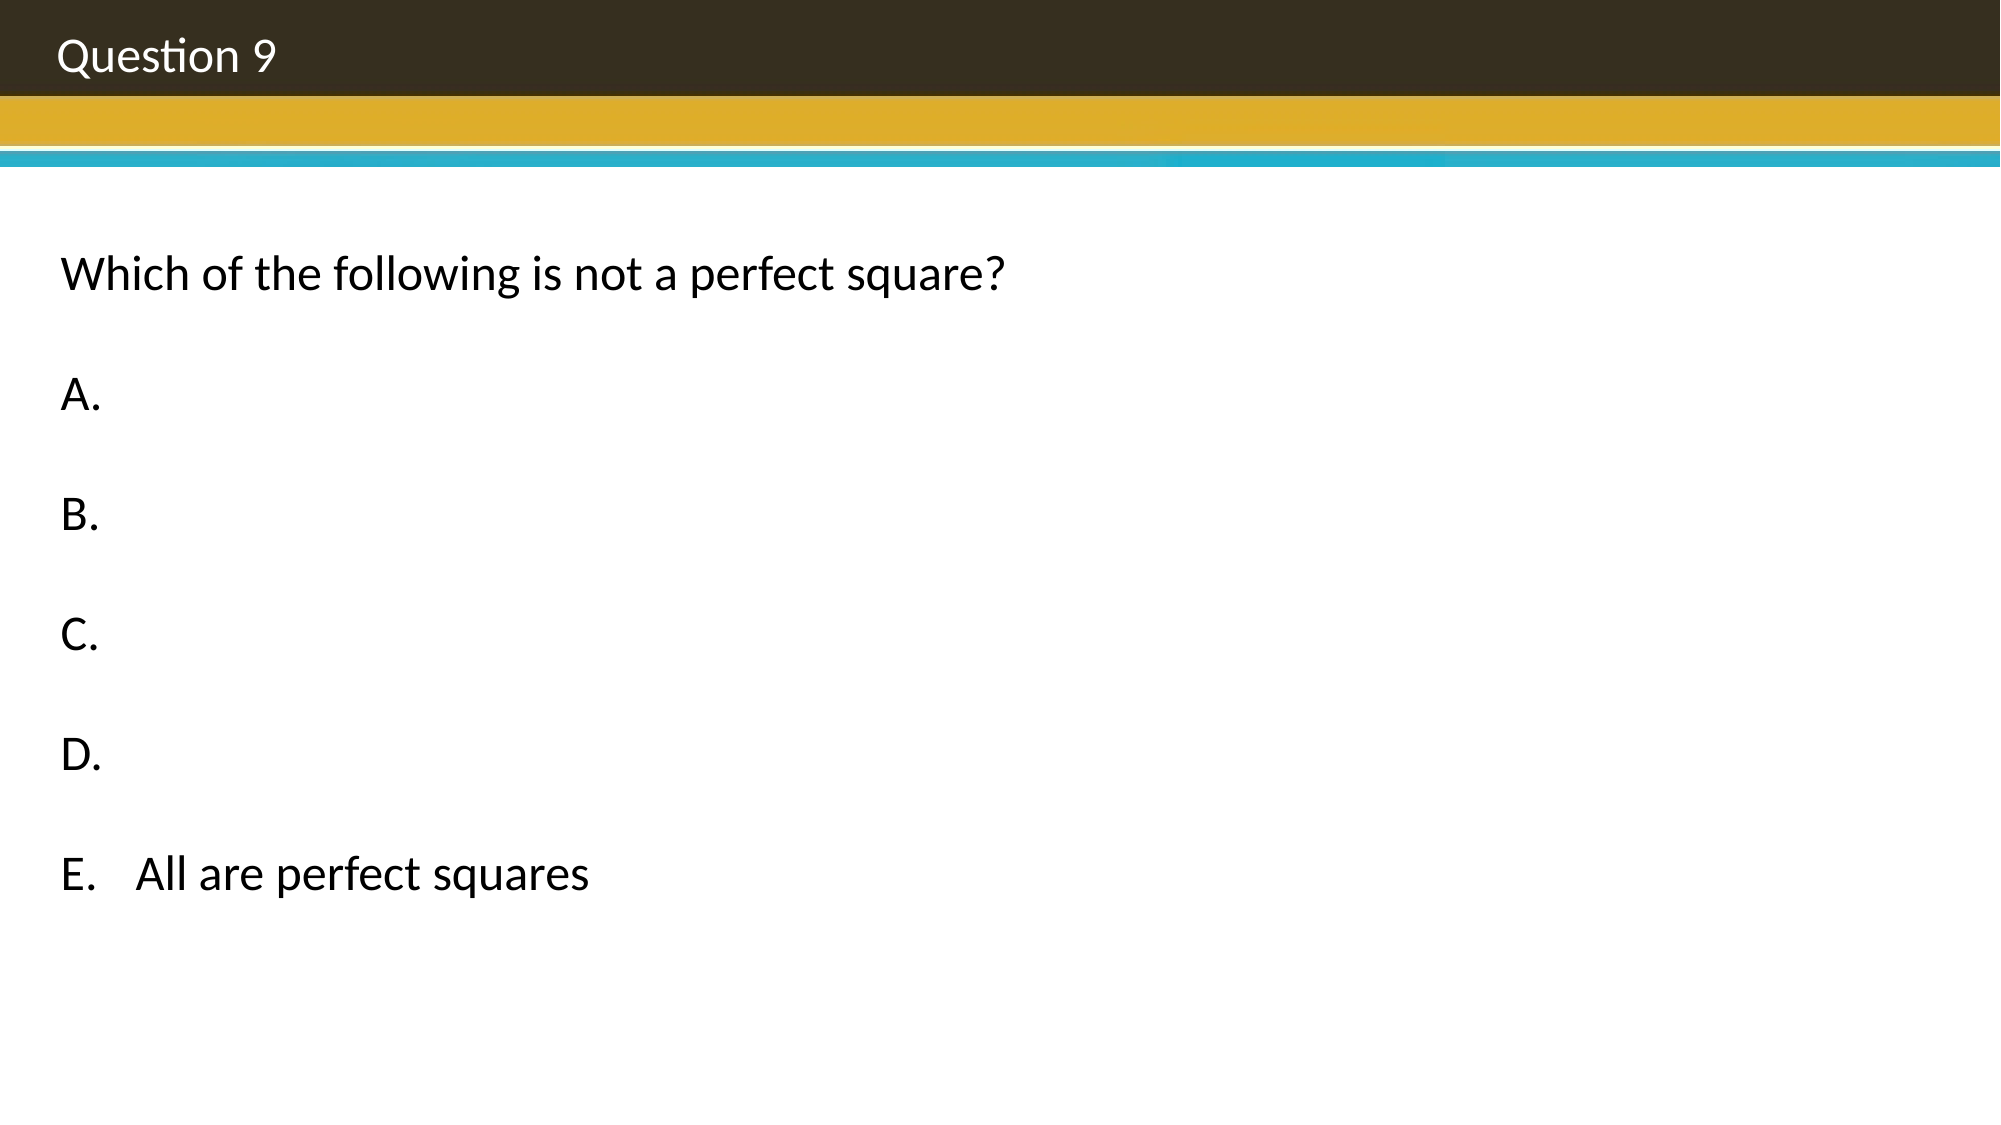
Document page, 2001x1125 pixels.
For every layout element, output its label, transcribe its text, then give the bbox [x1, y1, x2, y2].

picture [0, 0, 2000, 167]
text_box Question 9 [41, 14, 293, 90]
